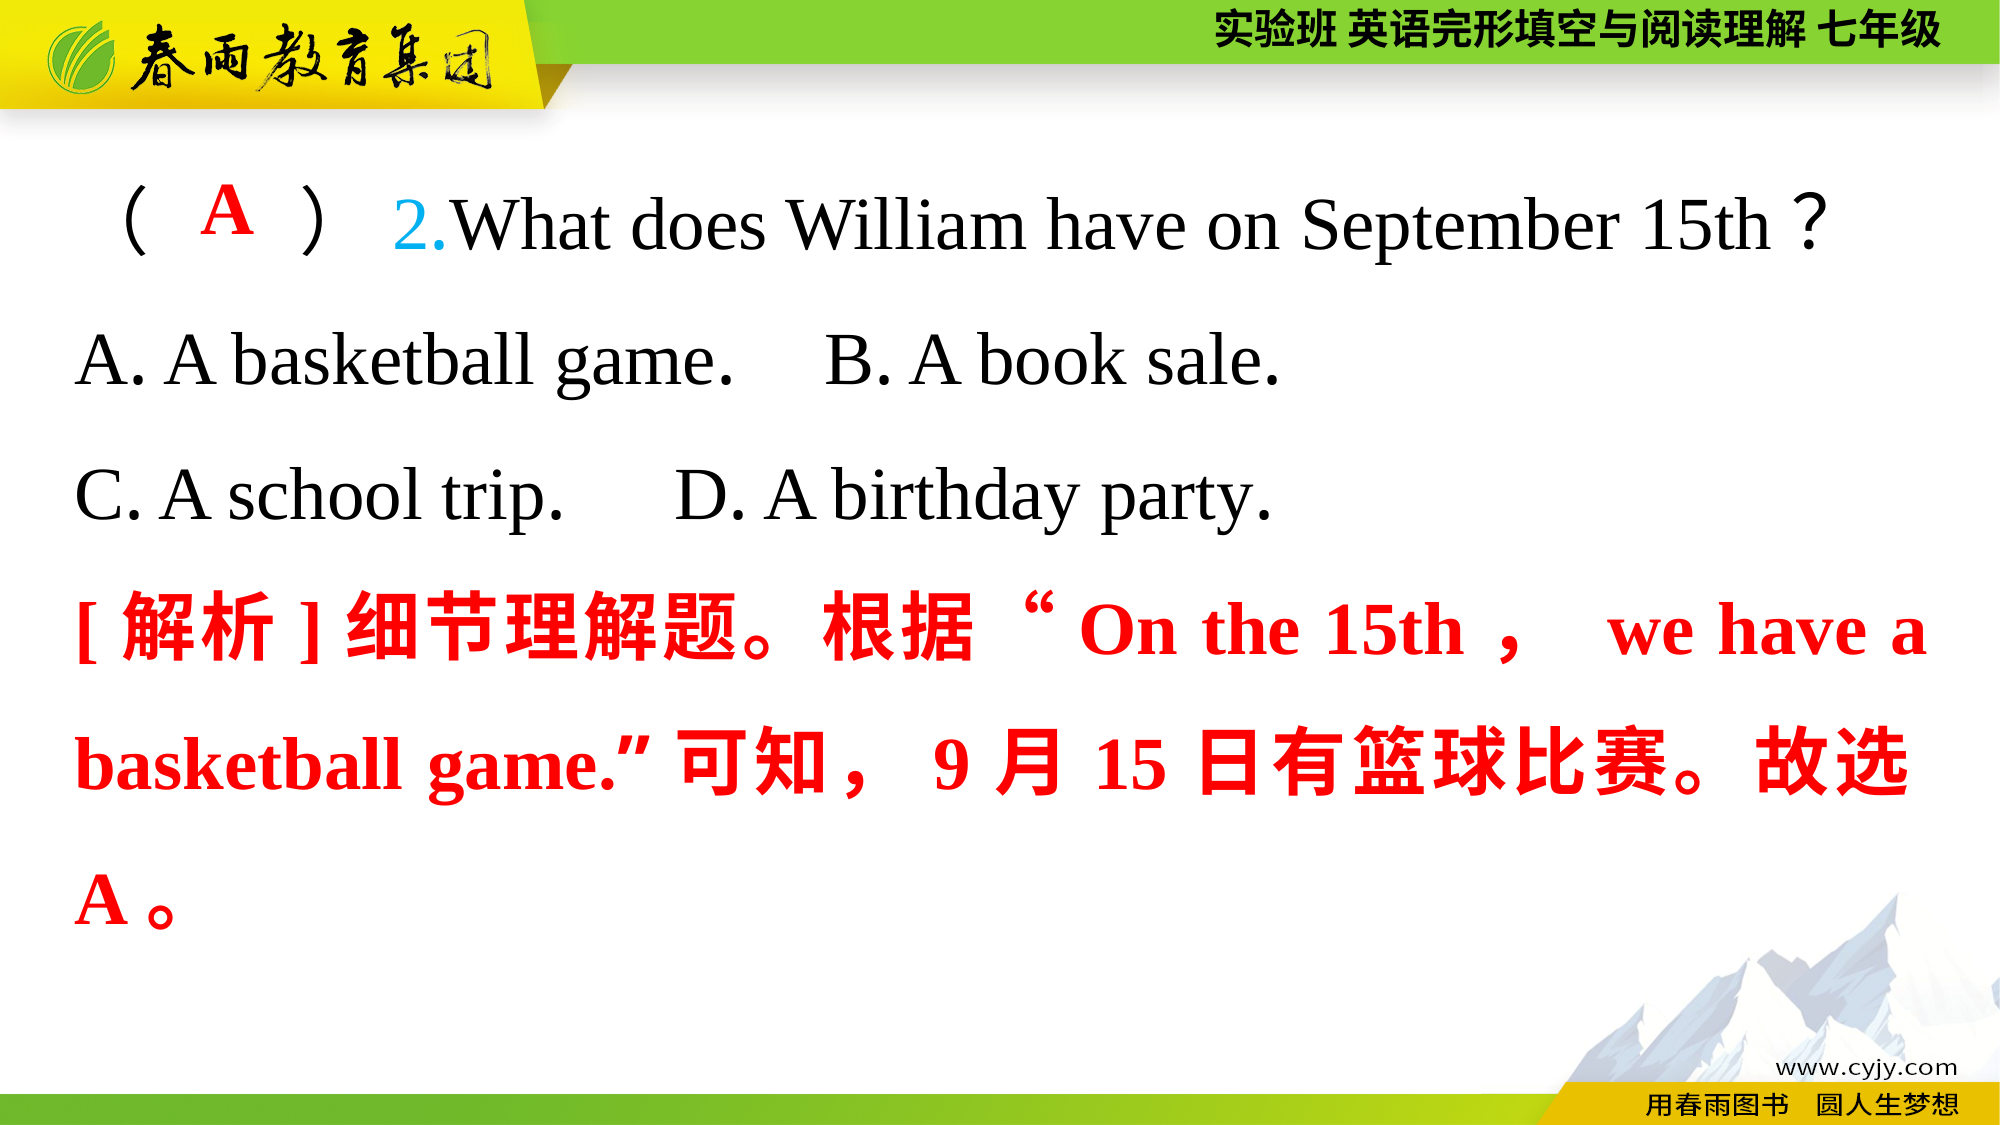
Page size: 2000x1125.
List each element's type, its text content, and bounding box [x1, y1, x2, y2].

text_box A [185, 152, 270, 258]
text_box [解析]细节理解题。根据“On the 15th， we have a basketball game.”可知，9月15日有篮球比赛。故选A。 [59, 527, 1944, 947]
list （ ）2.What does William have on September 15th？ A. A basketball game. B. A book sale. C. A school trip. D. A birthday party. [59, 122, 1944, 527]
picture [0, 0, 2000, 1125]
